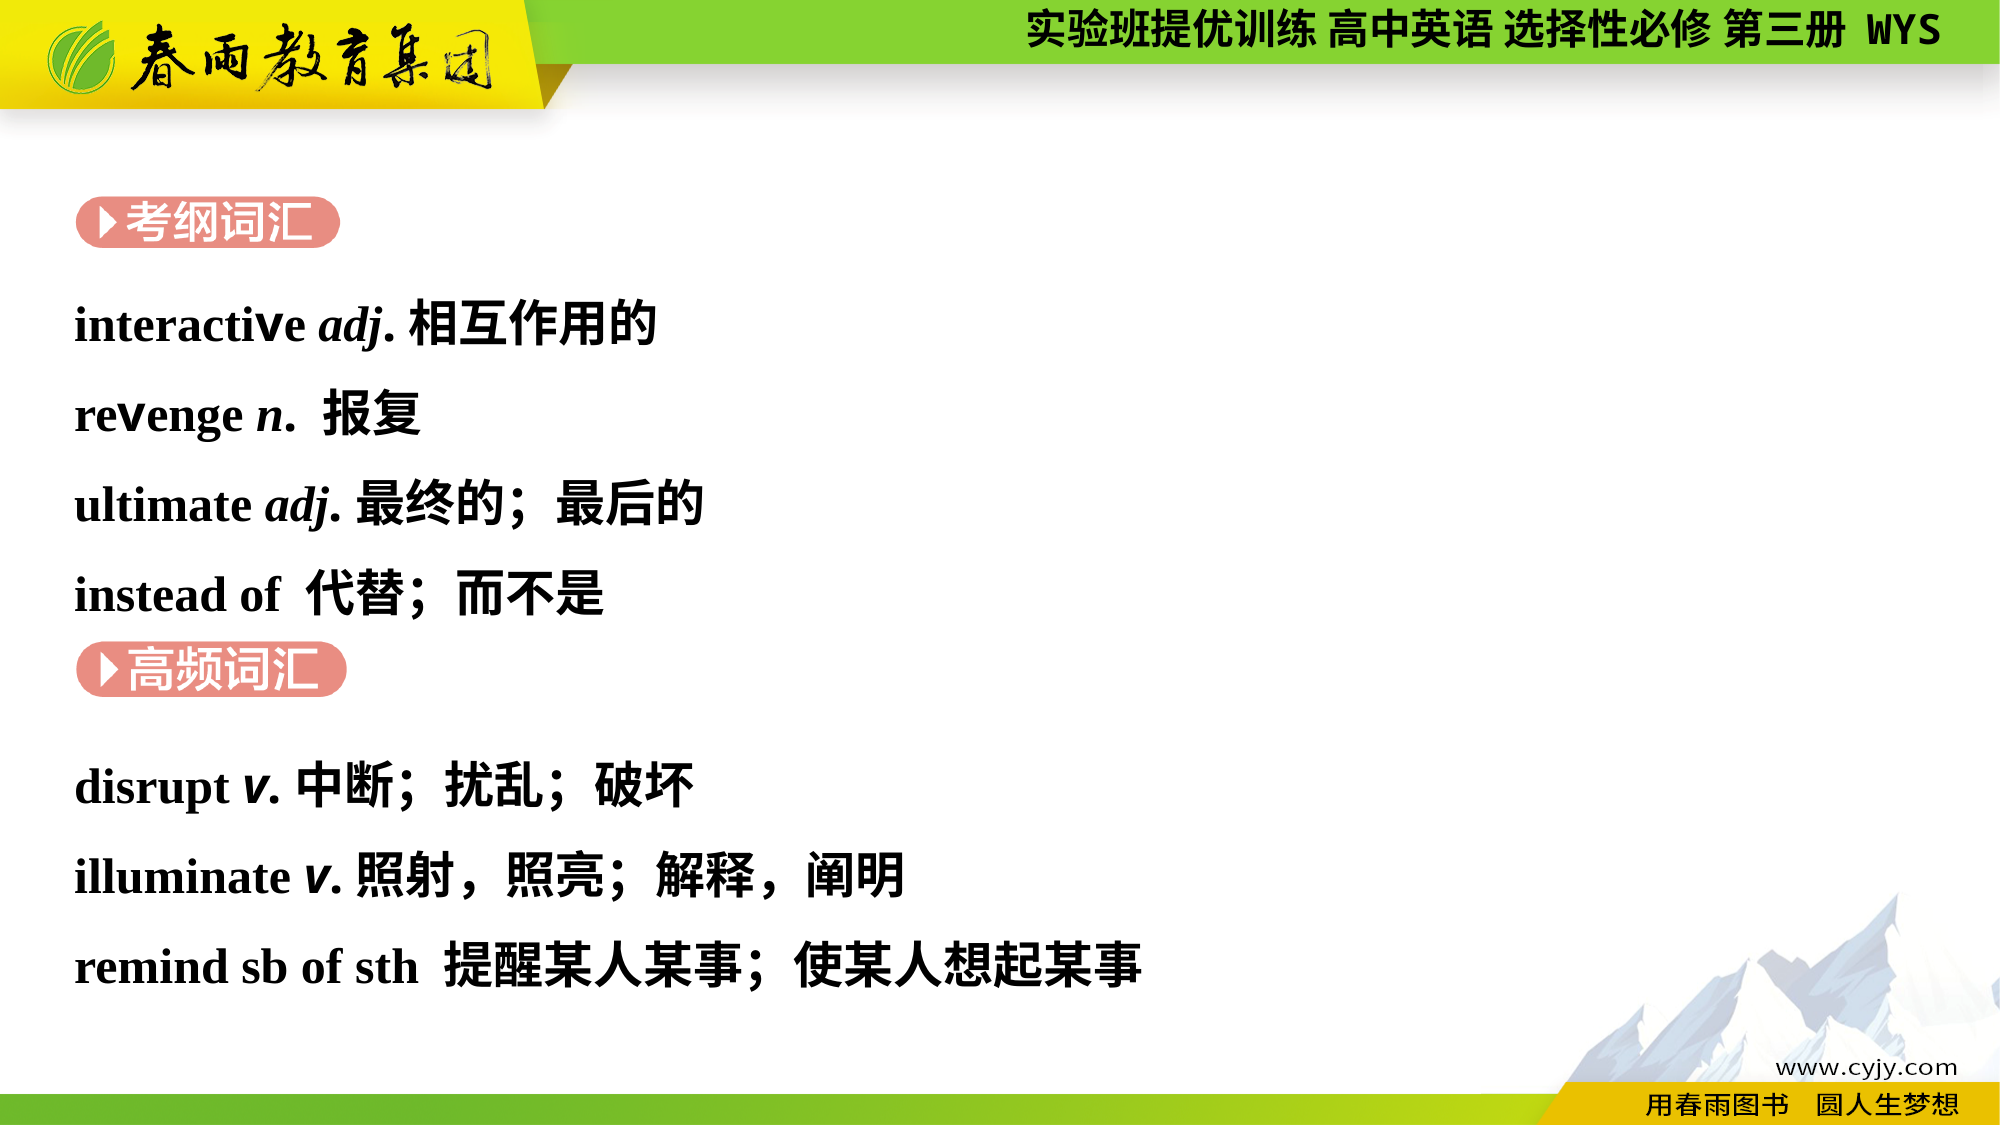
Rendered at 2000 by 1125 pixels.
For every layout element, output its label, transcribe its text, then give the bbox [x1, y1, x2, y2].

list interactive adj.相互作用的 revenge n. 报复 ultimate adj.最终的；最后的 instead of 代替；而不是 [59, 254, 1944, 622]
picture [0, 0, 2000, 1125]
text_box disrupt v.中断；扰乱；破坏 illuminate v.照射，照亮；解释，阐明 remind sb of sth 提醒某人某事；使某人想起某事 [59, 715, 1944, 1001]
